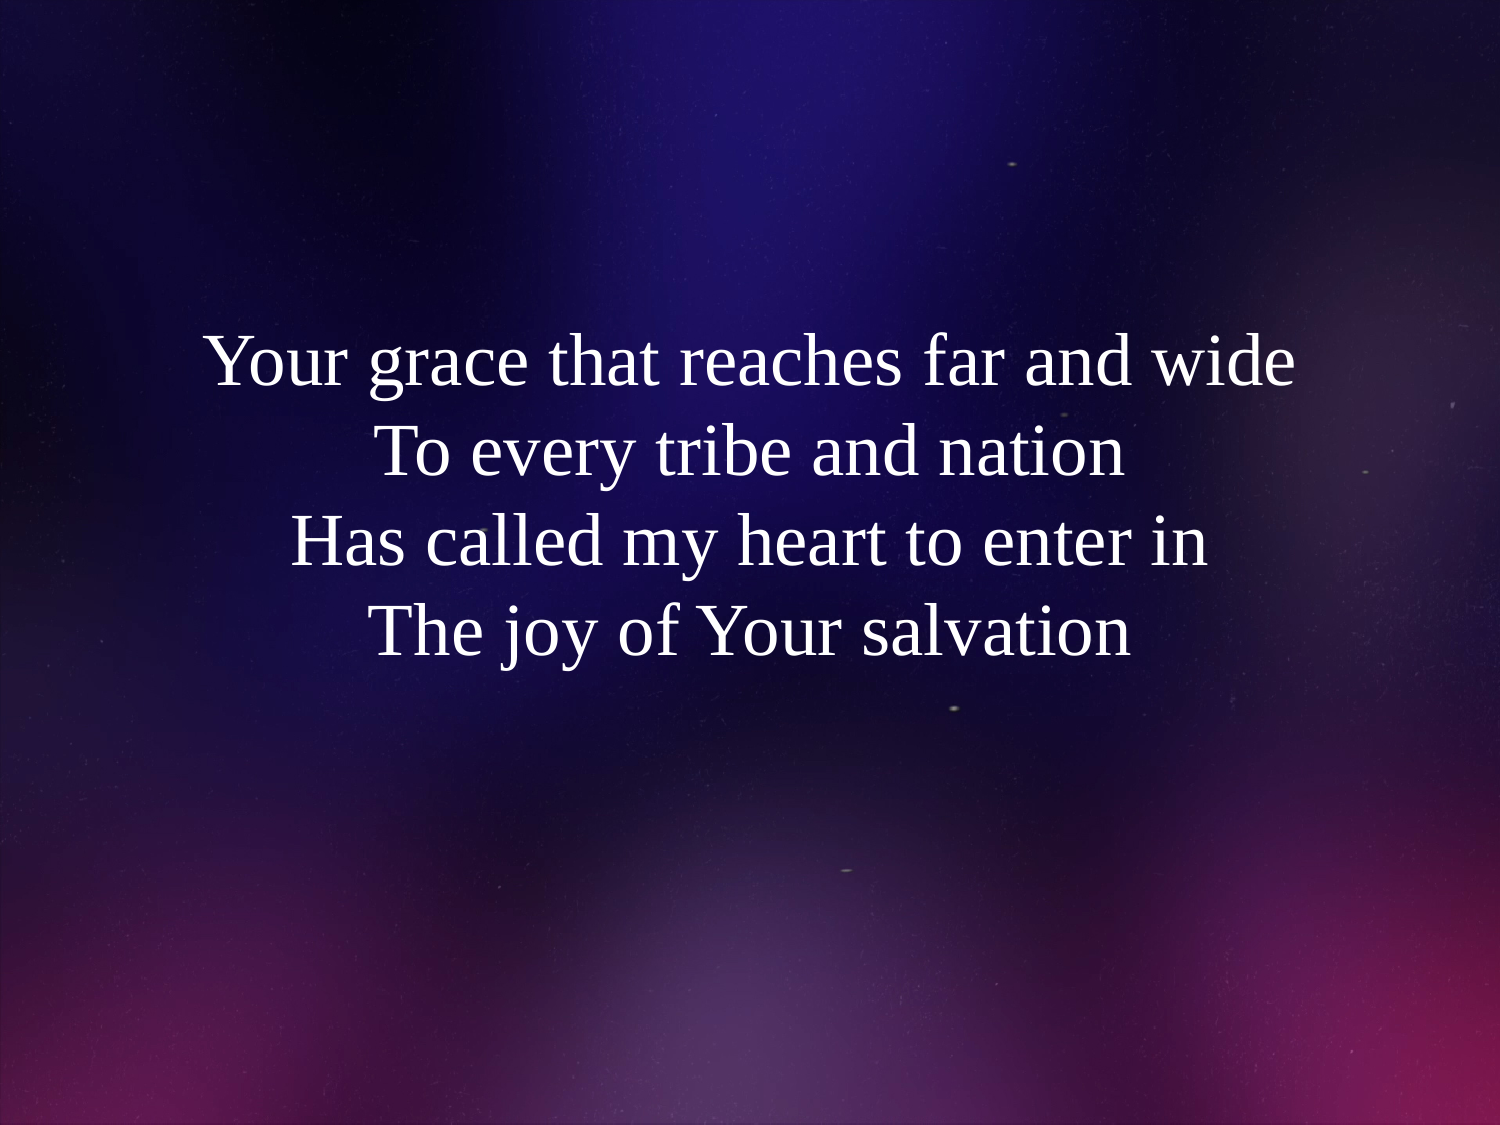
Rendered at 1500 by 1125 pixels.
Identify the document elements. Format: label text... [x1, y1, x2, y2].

title Your grace that reaches far and wide To every tribe and nation Has called my heart to enter in The joy of Your salvation [112, 397, 1388, 585]
picture [0, 0, 1500, 1125]
